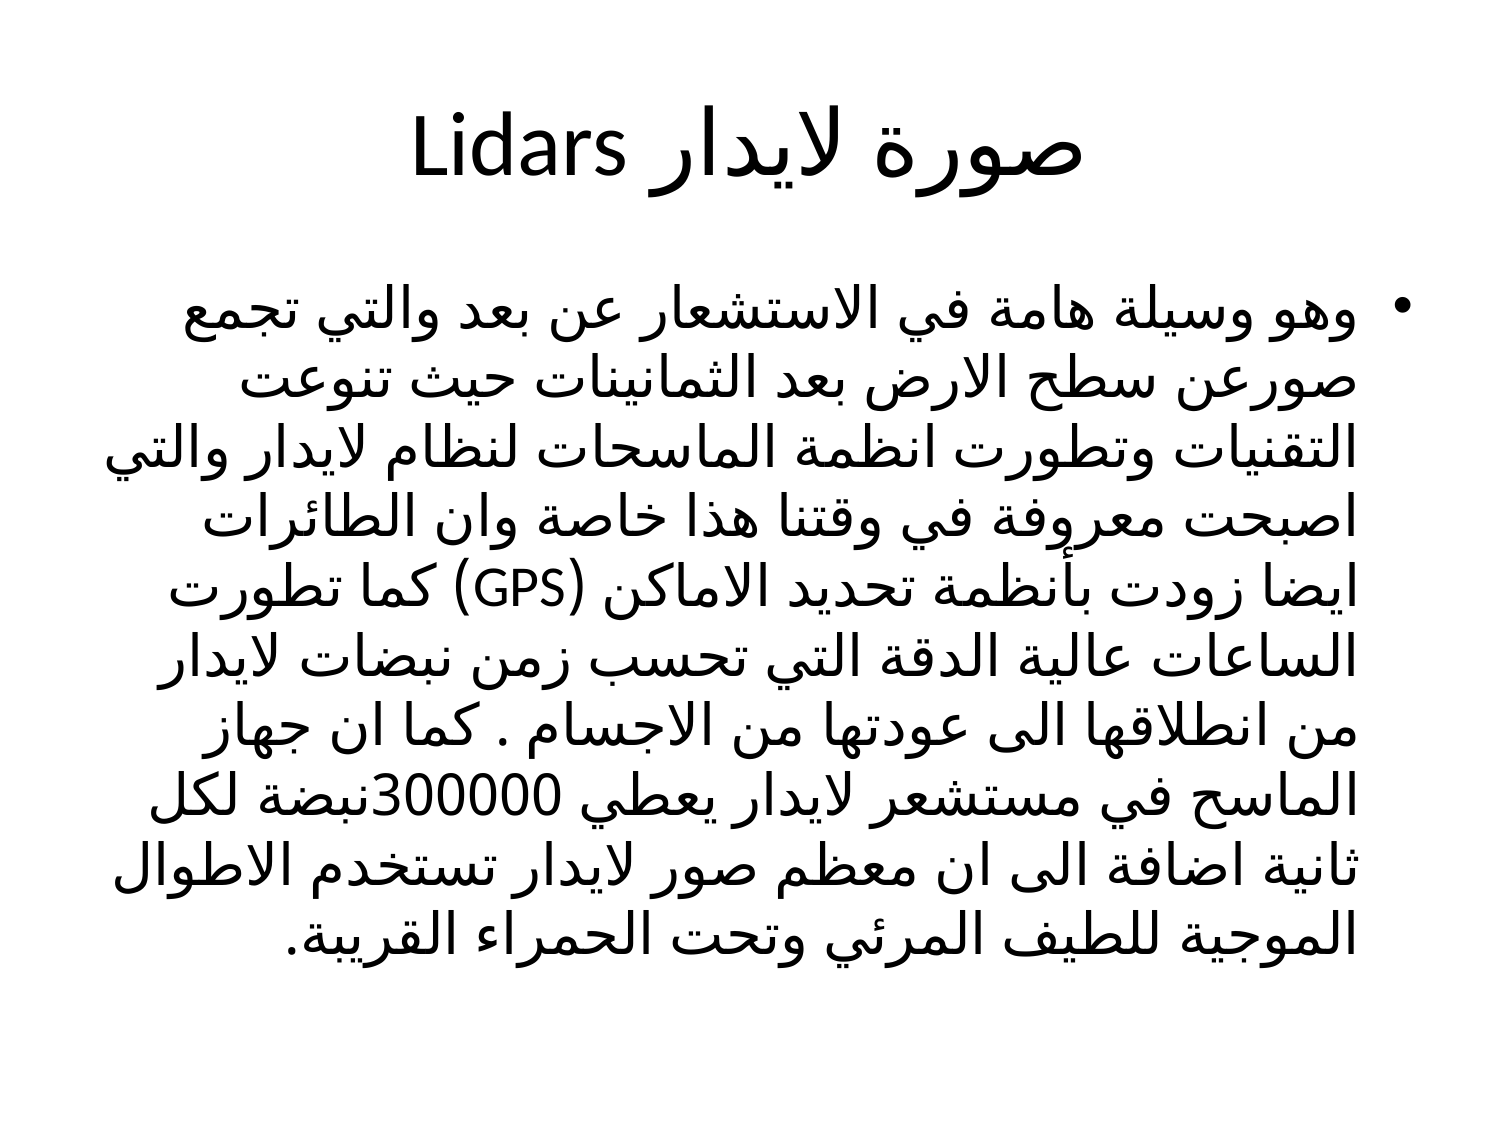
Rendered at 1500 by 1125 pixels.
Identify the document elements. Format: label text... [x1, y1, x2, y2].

title صورة لايدار Lidars [75, 45, 1425, 233]
list وهو وسيلة هامة في الاستشعار عن بعد والتي تجمع صورعن سطح الارض بعد الثمانينات حيث تنوعت التقنيات وتطورت انظمة الماسحات لنظام لايدار والتي اصبحت معروفة في وقتنا هذا خاصة وان الطائرات ايضا زودت بأنظمة تحديد الاماكن (GPS) كما تطورت الساعات عالية الدقة التي تحسب زمن نبضات لايدار من انطلاقها الى عودتها من الاجسام . كما ان جهاز الماسح في مستشعر لايدار يعطي 300000نبضة لكل ثانية اضافة الى ان معظم صور لايدار تستخدم الاطوال الموجية للطيف المرئي وتحت الحمراء القريبة. [75, 262, 1425, 1005]
